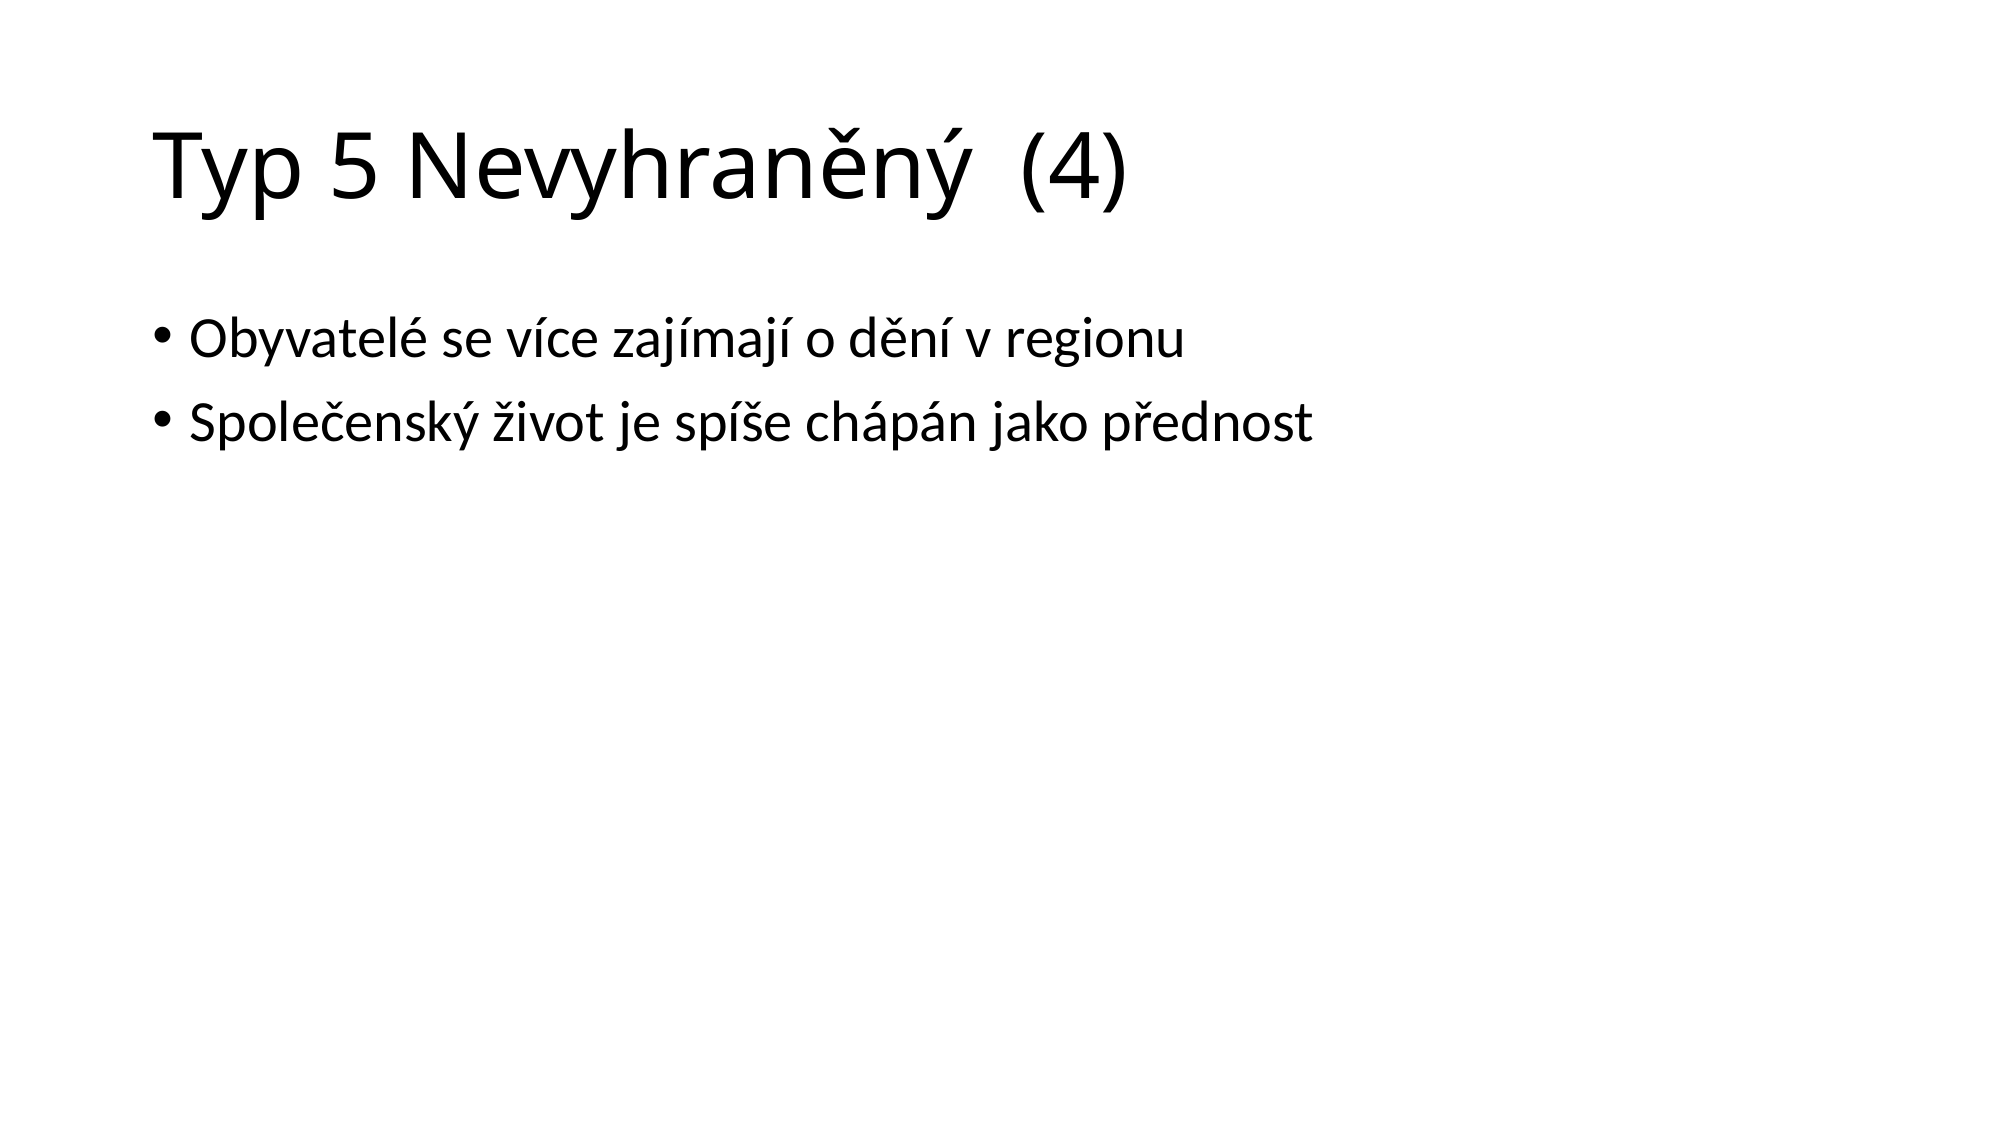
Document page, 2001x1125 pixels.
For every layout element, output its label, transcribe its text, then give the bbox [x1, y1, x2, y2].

list Obyvatelé se více zajímají o dění v regionu Společenský život je spíše chápán jako přednost [137, 299, 1863, 1014]
title Typ 5 Nevyhraněný (4) [137, 59, 1863, 278]
